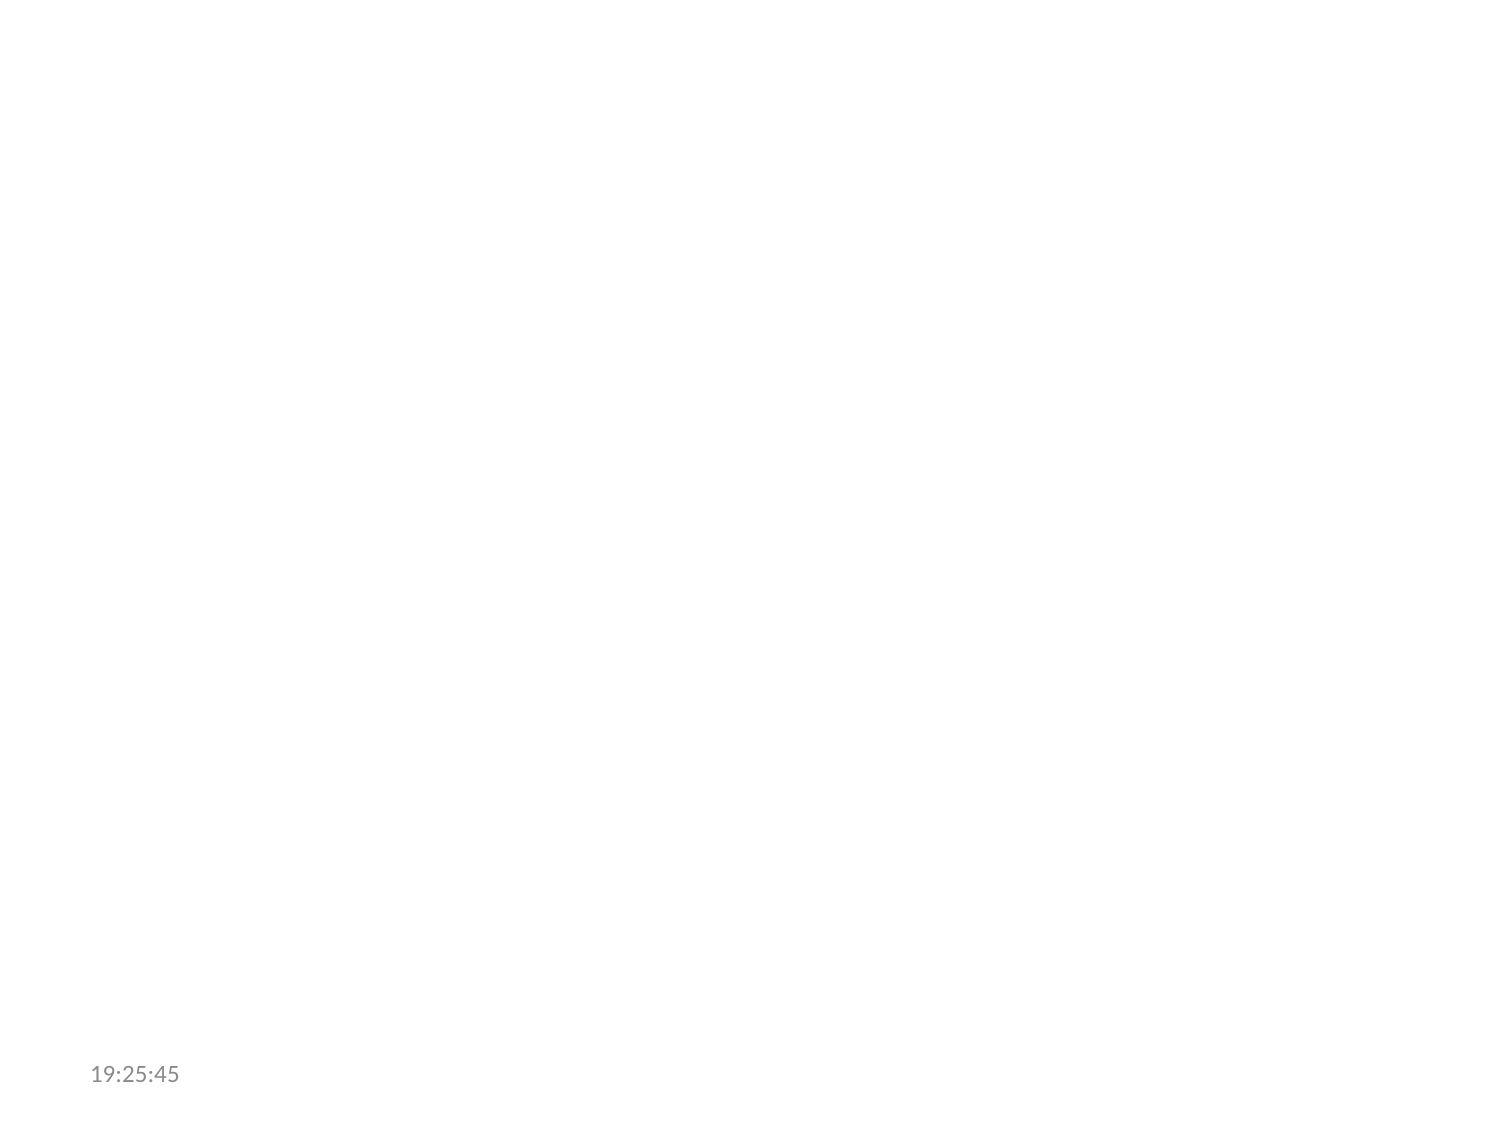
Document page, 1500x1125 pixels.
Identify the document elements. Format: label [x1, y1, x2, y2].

slide_number [75, 1042, 425, 1103]
